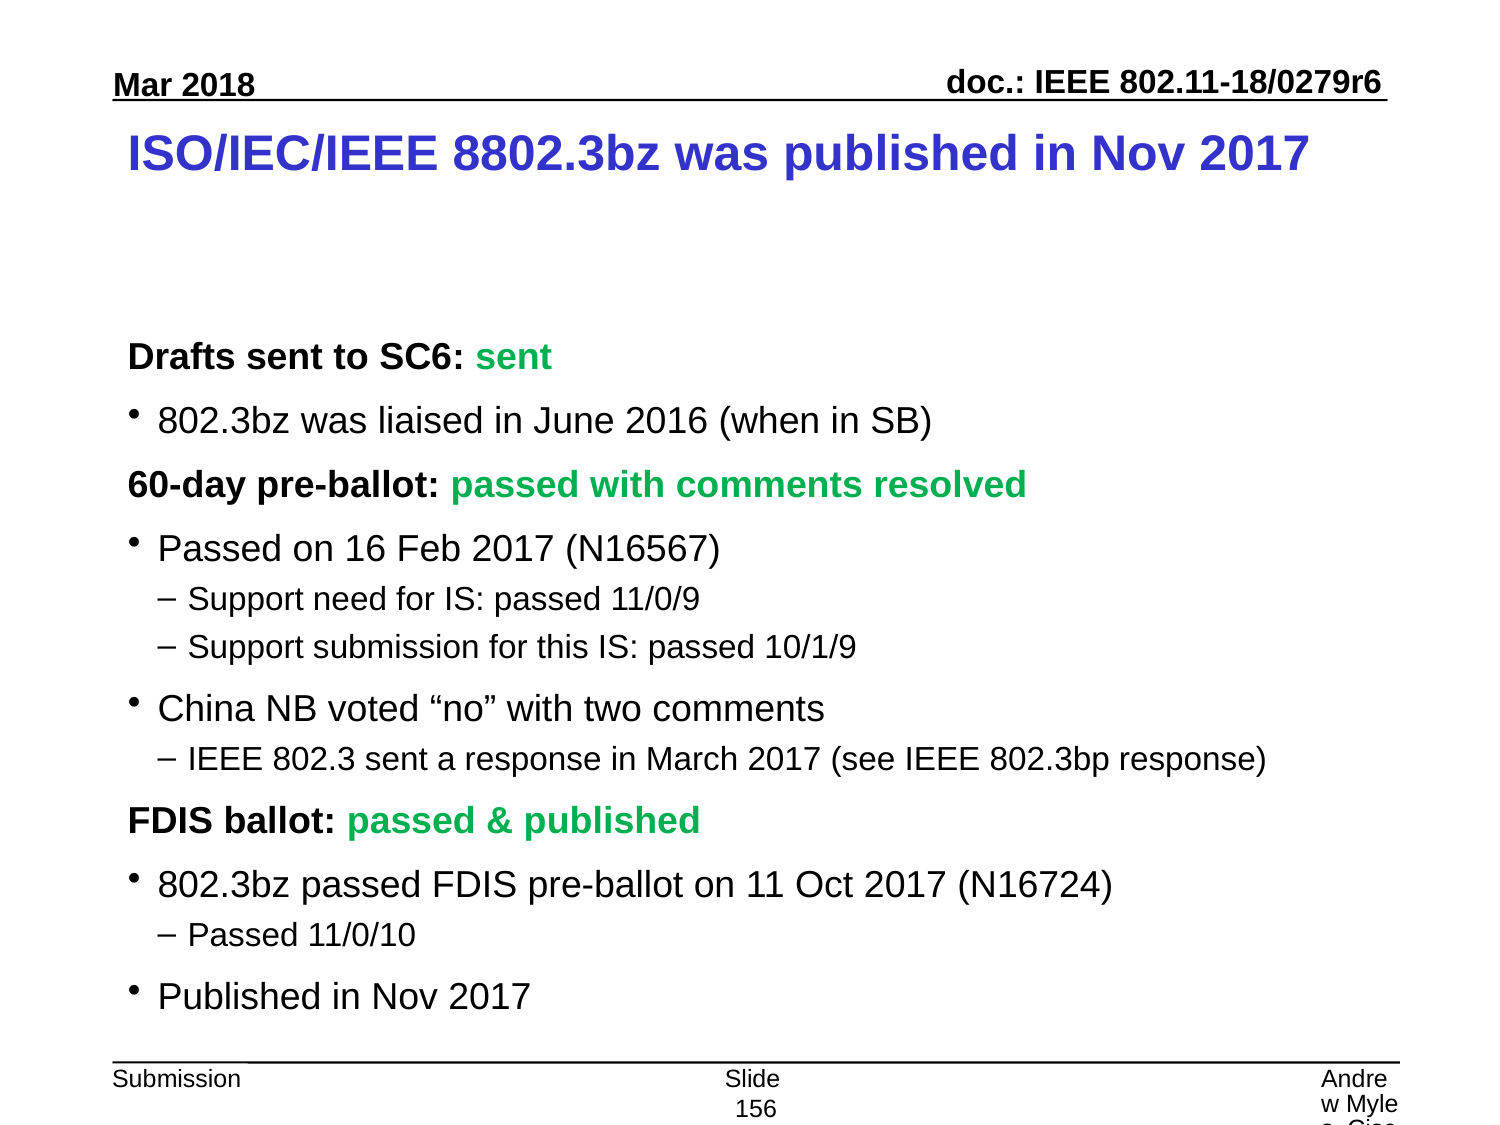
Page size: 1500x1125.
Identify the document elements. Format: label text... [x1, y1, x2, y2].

footer Andrew Myles, Cisco [1320, 1061, 1402, 1093]
title ISO/IEC/IEEE 8802.3bz was published in Nov 2017 [112, 112, 1388, 288]
list Drafts sent to SC6: sent 802.3bz was liaised in June 2016 (when in SB) 60-day pre-ballot: passed with comments resolved Passed on 16 Feb 2017 (N16567) Support need for IS: passed 11/0/9 Support submission for this IS: passed 10/1/9 China NB voted “no” with two comments IEEE 802.3 sent a response in March 2017 (see IEEE 802.3bp response) FDIS ballot: passed & published 802.3bz passed FDIS pre-ballot on 11 Oct 2017 (N16724) Passed 11/0/10 Published in Nov 2017 [112, 324, 1388, 1000]
slide_number Slide 156 [709, 1061, 803, 1093]
